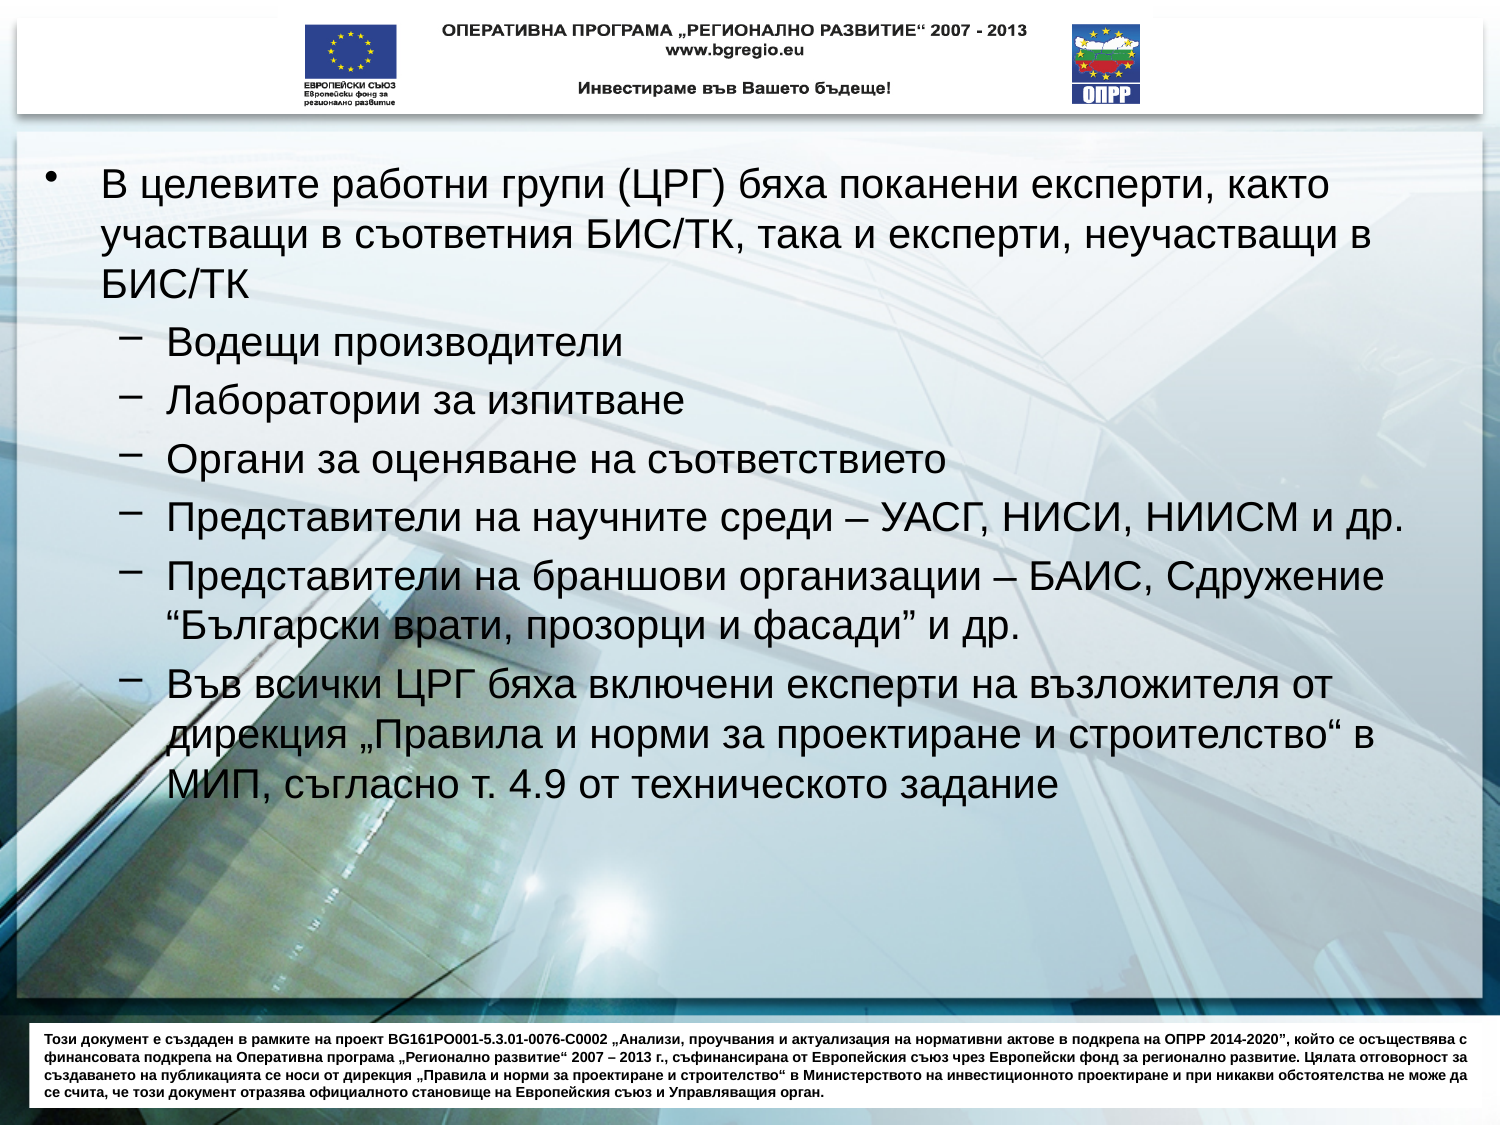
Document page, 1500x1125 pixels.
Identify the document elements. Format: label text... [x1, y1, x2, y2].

list В целевите работни групи (ЦРГ) бяха поканени експерти, както участващи в съответния БИС/ТК, така и експерти, неучастващи в БИС/ТК Водещи производители Лаборатории за изпитване Органи за оценяване на съответствието Представители на научните среди – УАСГ, НИСИ, НИИСМ и др. Представители на браншови организации – БАИС, Сдружение “Български врати, прозорци и фасади” и др. Във всички ЦРГ бяха включени експерти на възложителя от дирекция „Правила и норми за проектиране и строителство“ в МИП, съгласно т. 4.9 от техническото задание [29, 148, 1471, 988]
picture [0, 0, 1500, 1125]
